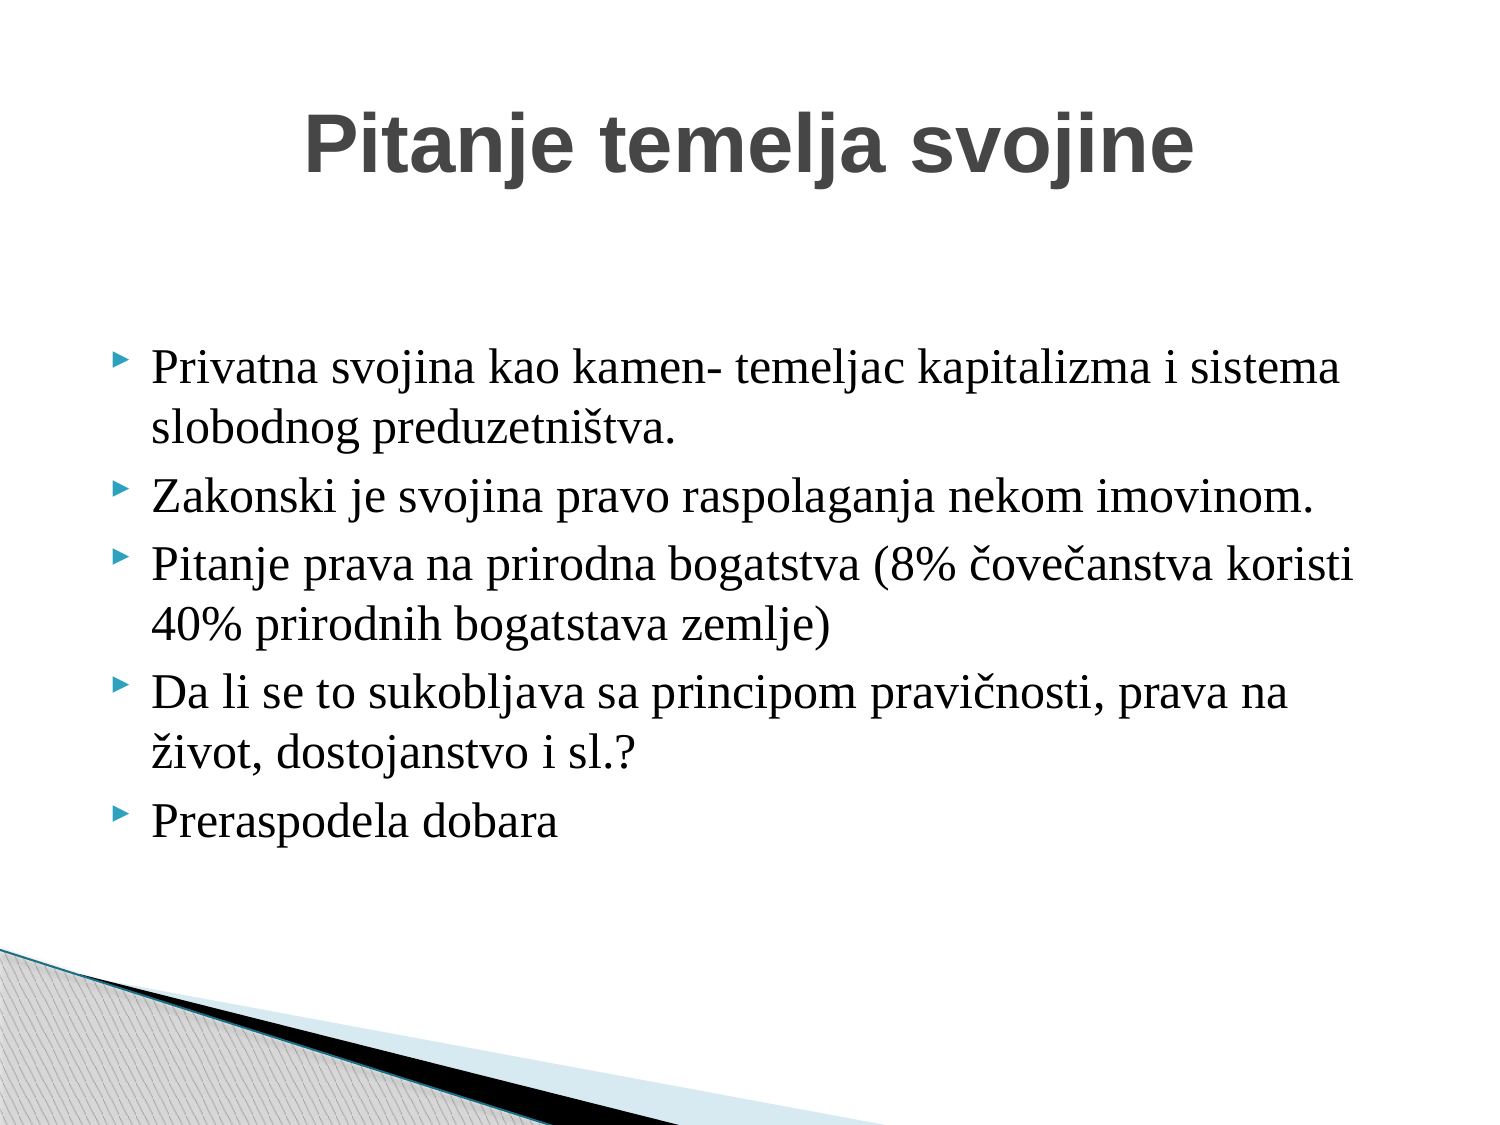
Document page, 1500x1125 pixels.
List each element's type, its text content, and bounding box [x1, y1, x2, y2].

title Pitanje temelja svojine [75, 45, 1425, 233]
list Privatna svojina kao kamen- temeljac kapitalizma i sistema slobodnog preduzetništva. Zakonski je svojina pravo raspolaganja nekom imovinom. Pitanje prava na prirodna bogatstva (8% čovečanstva koristi 40% prirodnih bogatstava zemlje) Da li se to sukobljava sa principom pravičnosti, prava na život, dostojanstvo i sl.? Preraspodela dobara [76, 326, 1428, 1069]
